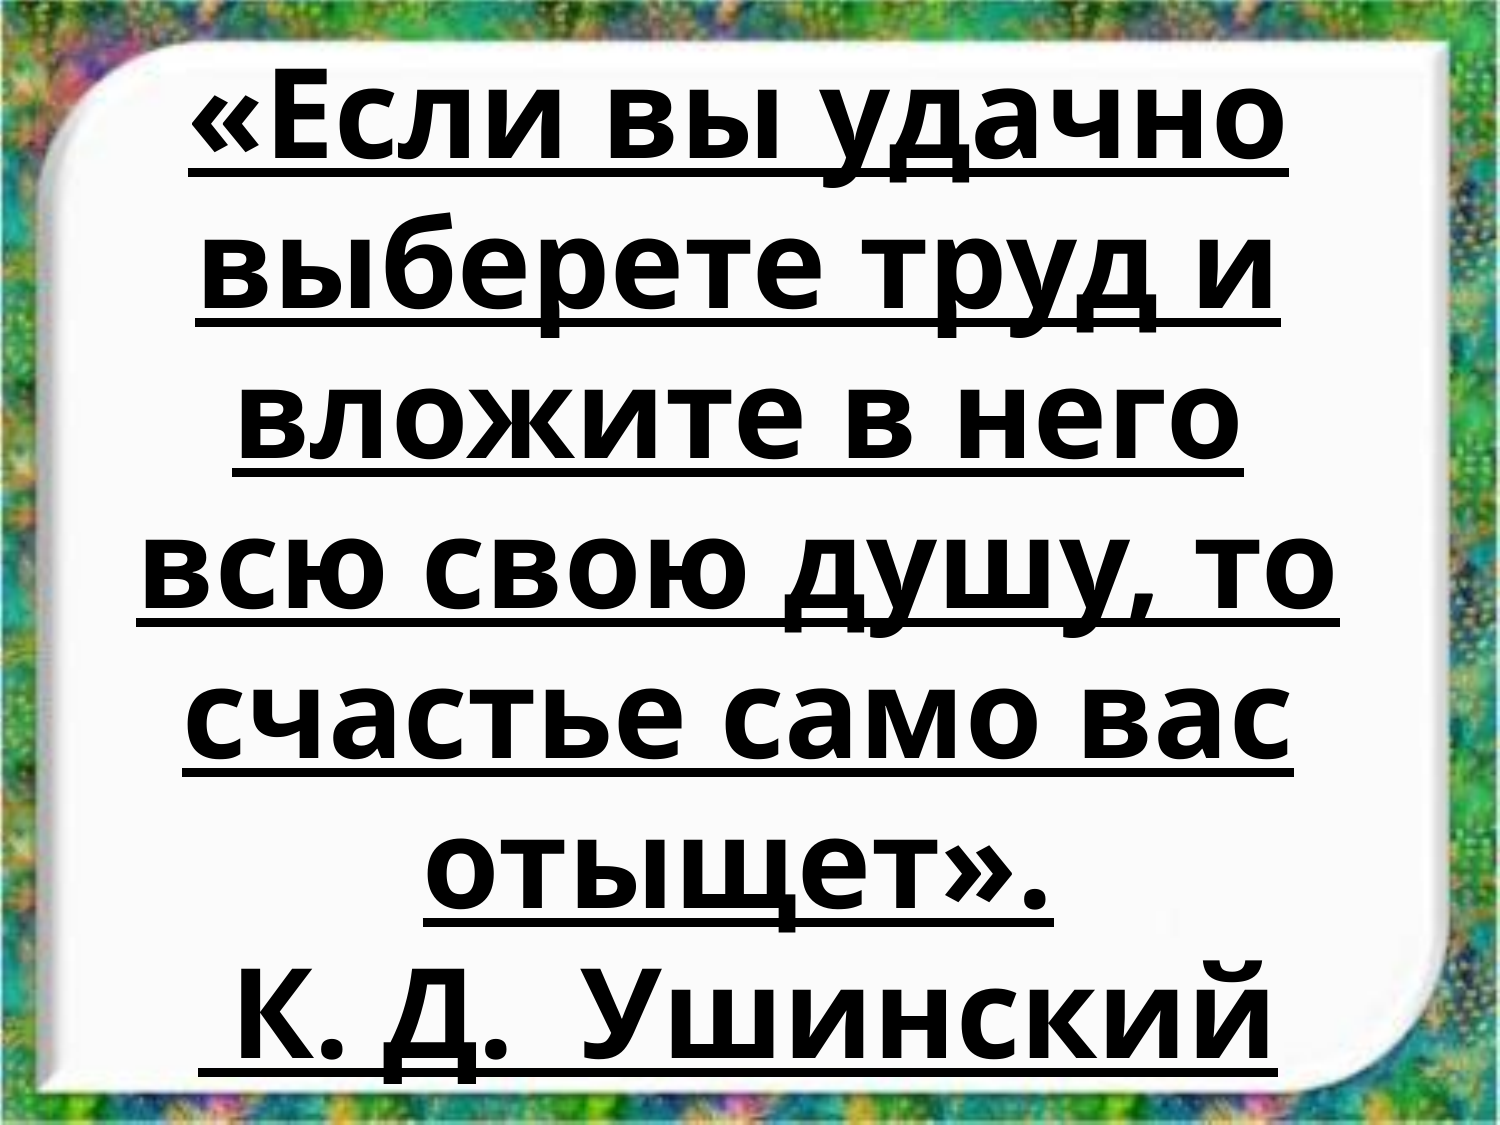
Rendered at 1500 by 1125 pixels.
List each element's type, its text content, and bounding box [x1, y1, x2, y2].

picture [0, 0, 1500, 1125]
text_box «Если вы удачно выберете труд и вложите в него всю свою душу, то счастье само вас отыщет». К. Д. Ушинский [93, 26, 1383, 1092]
